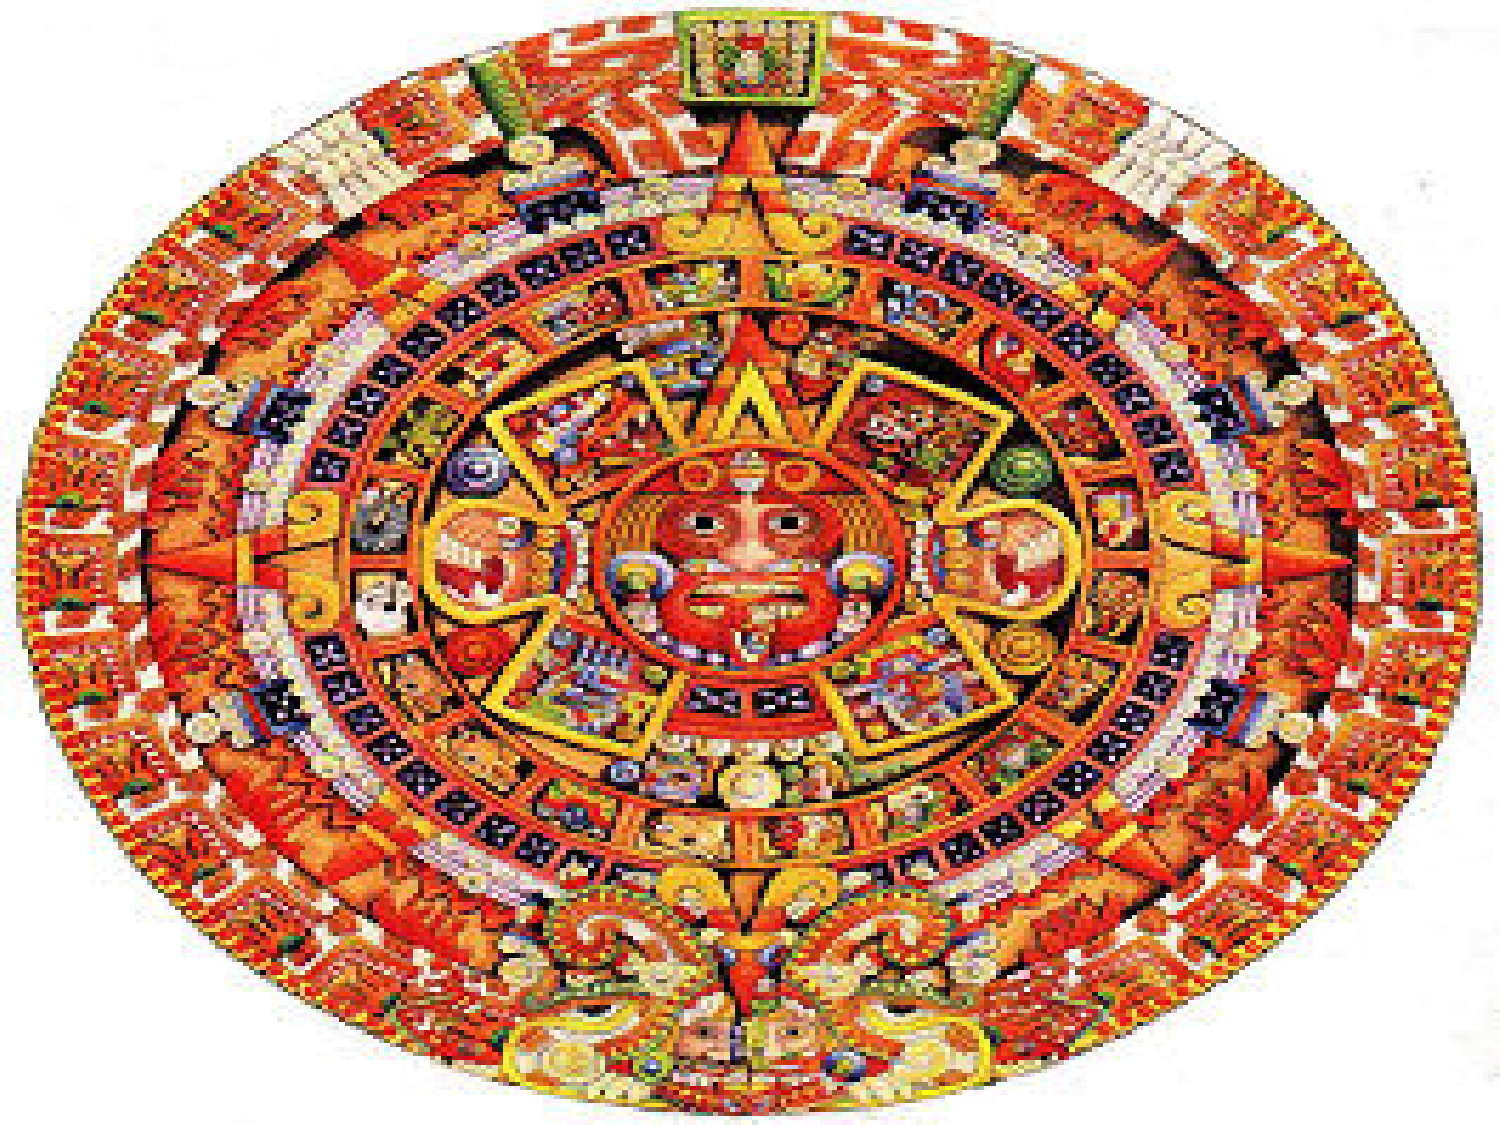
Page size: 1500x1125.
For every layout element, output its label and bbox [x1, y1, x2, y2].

list [0, 0, 1500, 1125]
